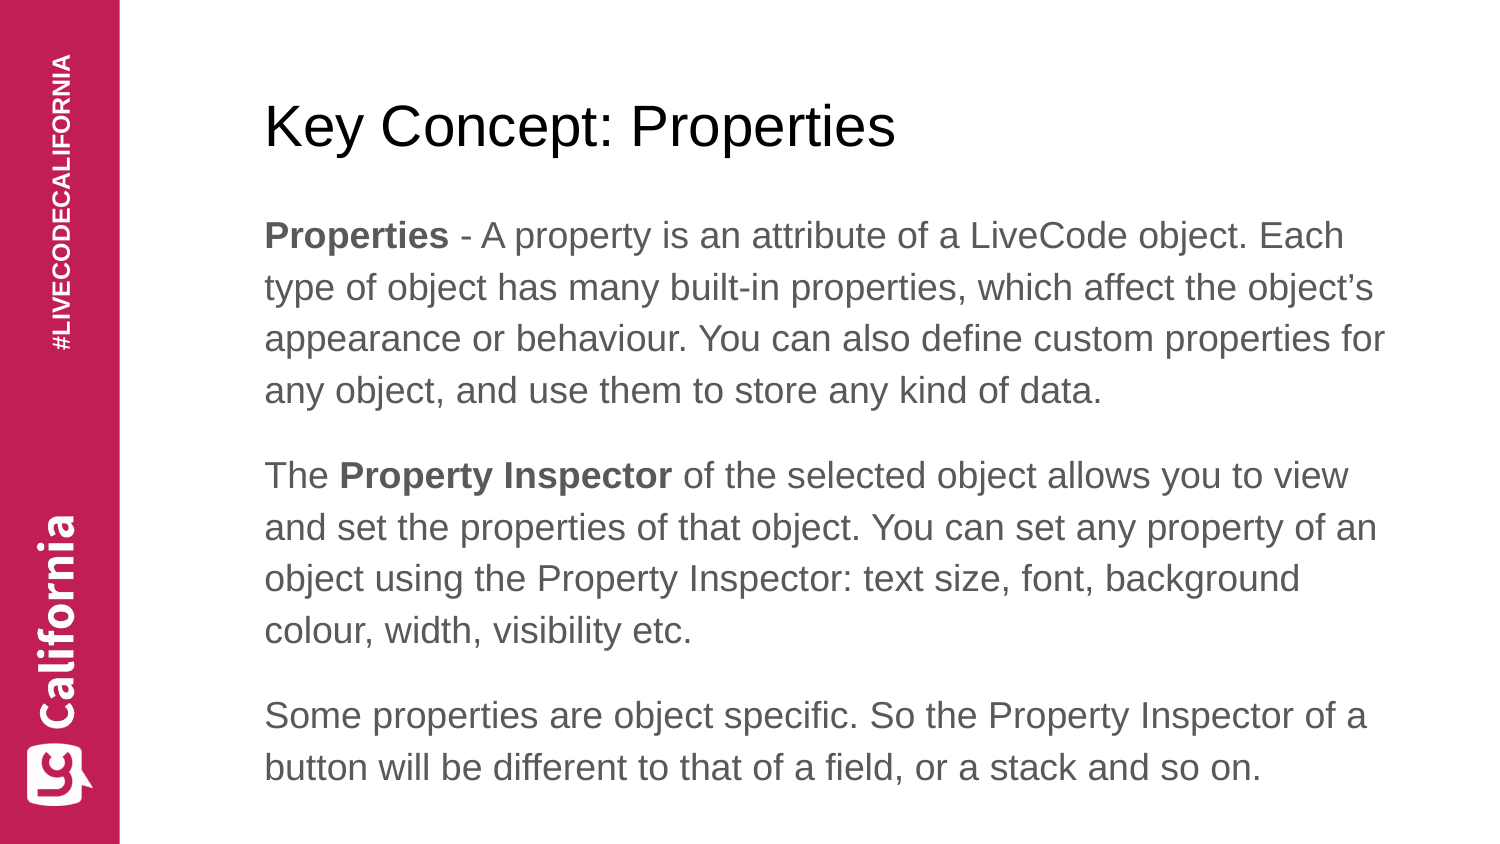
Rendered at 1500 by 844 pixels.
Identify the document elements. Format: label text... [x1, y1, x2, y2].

title Key Concept: Properties [249, 72, 1417, 167]
list Properties - A property is an attribute of a LiveCode object. Each type of object has many built-in properties, which affect the object’s appearance or behaviour. You can also define custom properties for any object, and use them to store any kind of data. The Property Inspector of the selected object allows you to view and set the properties of that object. You can set any property of an object using the Property Inspector: text size, font, background colour, width, visibility etc. Some properties are object specific. So the Property Inspector of a button will be different to that of a field, or a stack and so on. [249, 189, 1417, 778]
picture [0, 0, 120, 844]
